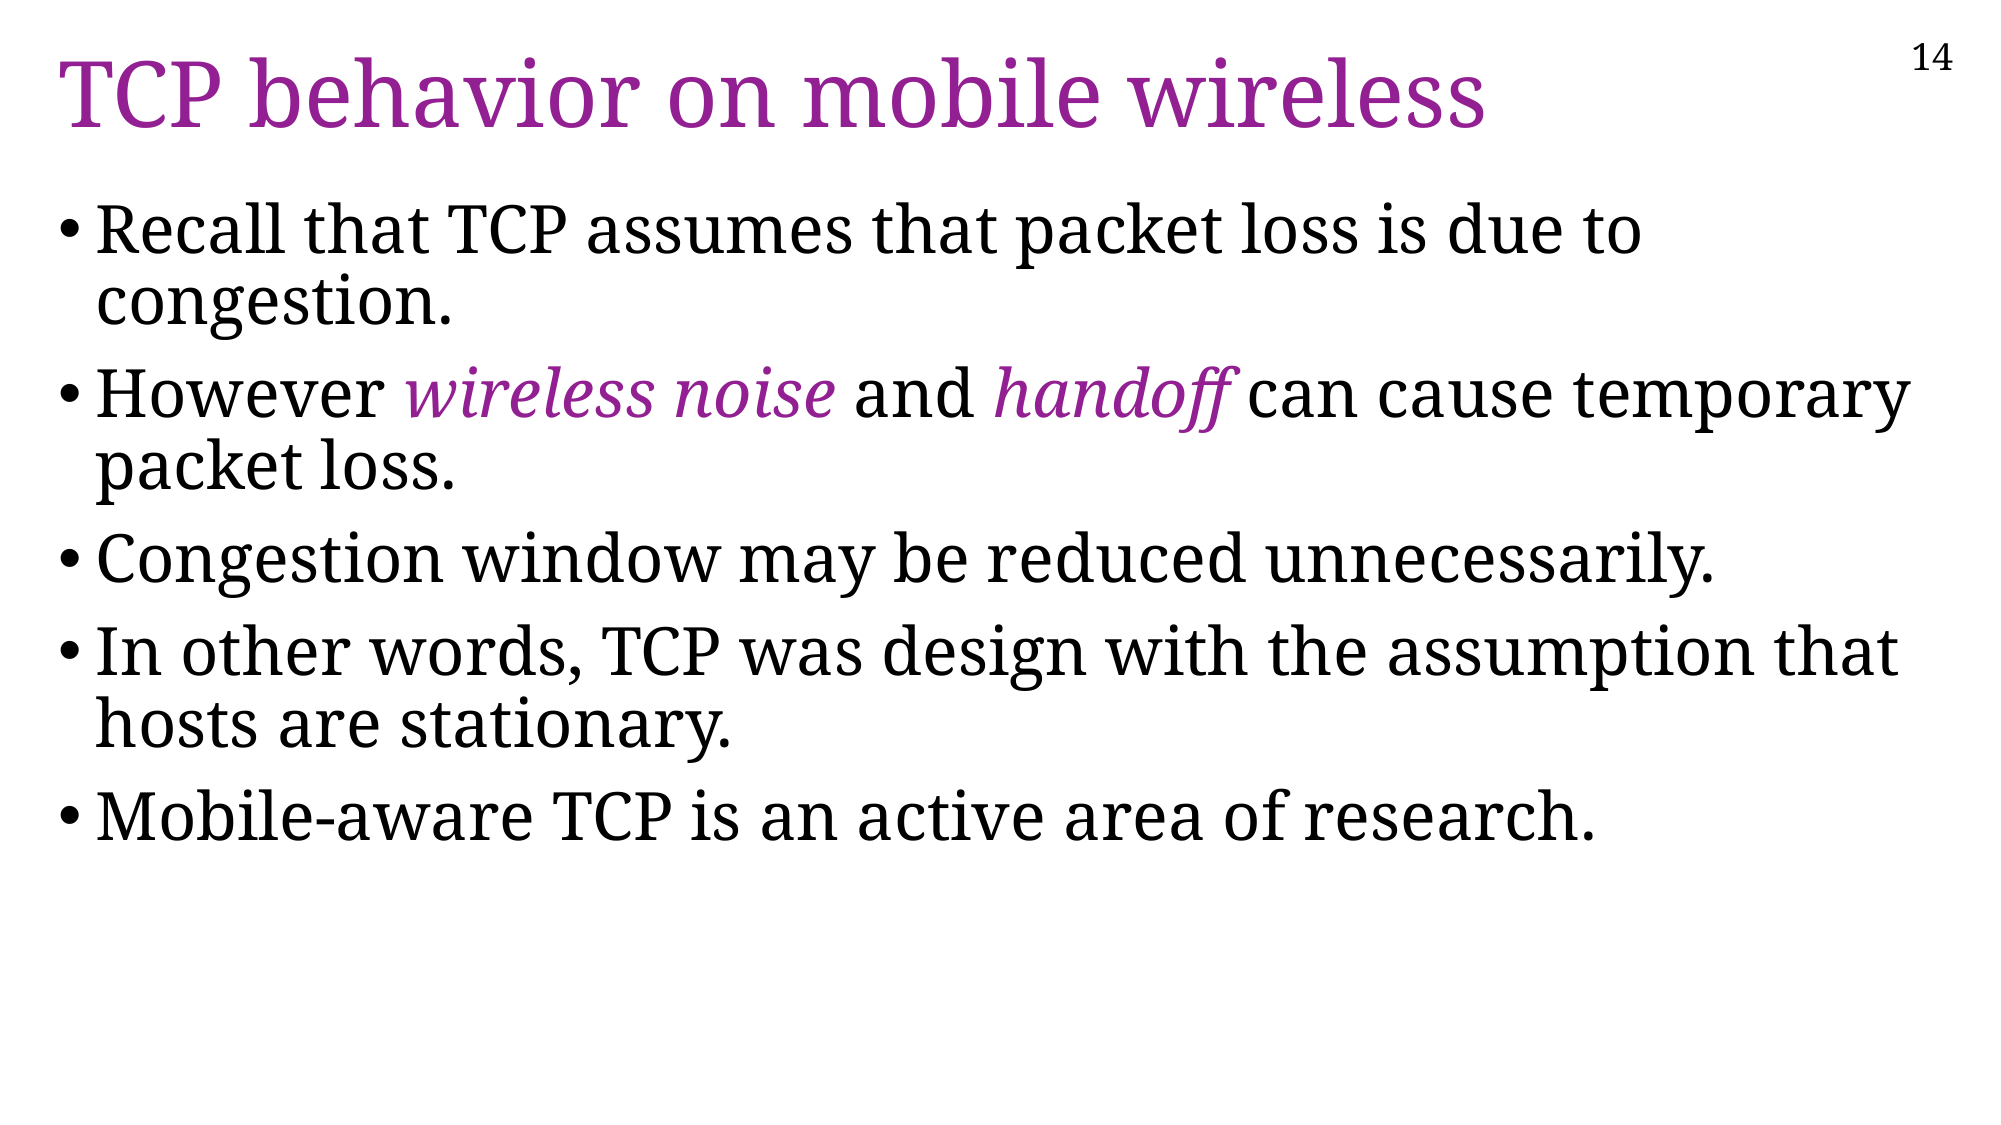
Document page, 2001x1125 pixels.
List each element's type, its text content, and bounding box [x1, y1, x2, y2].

title TCP behavior on mobile wireless [43, 25, 1953, 171]
list Recall that TCP assumes that packet loss is due to congestion. However wireless noise and handoff can cause temporary packet loss. Congestion window may be reduced unnecessarily. In other words, TCP was design with the assumption that hosts are stationary. Mobile-aware TCP is an active area of research. [43, 188, 1953, 1106]
